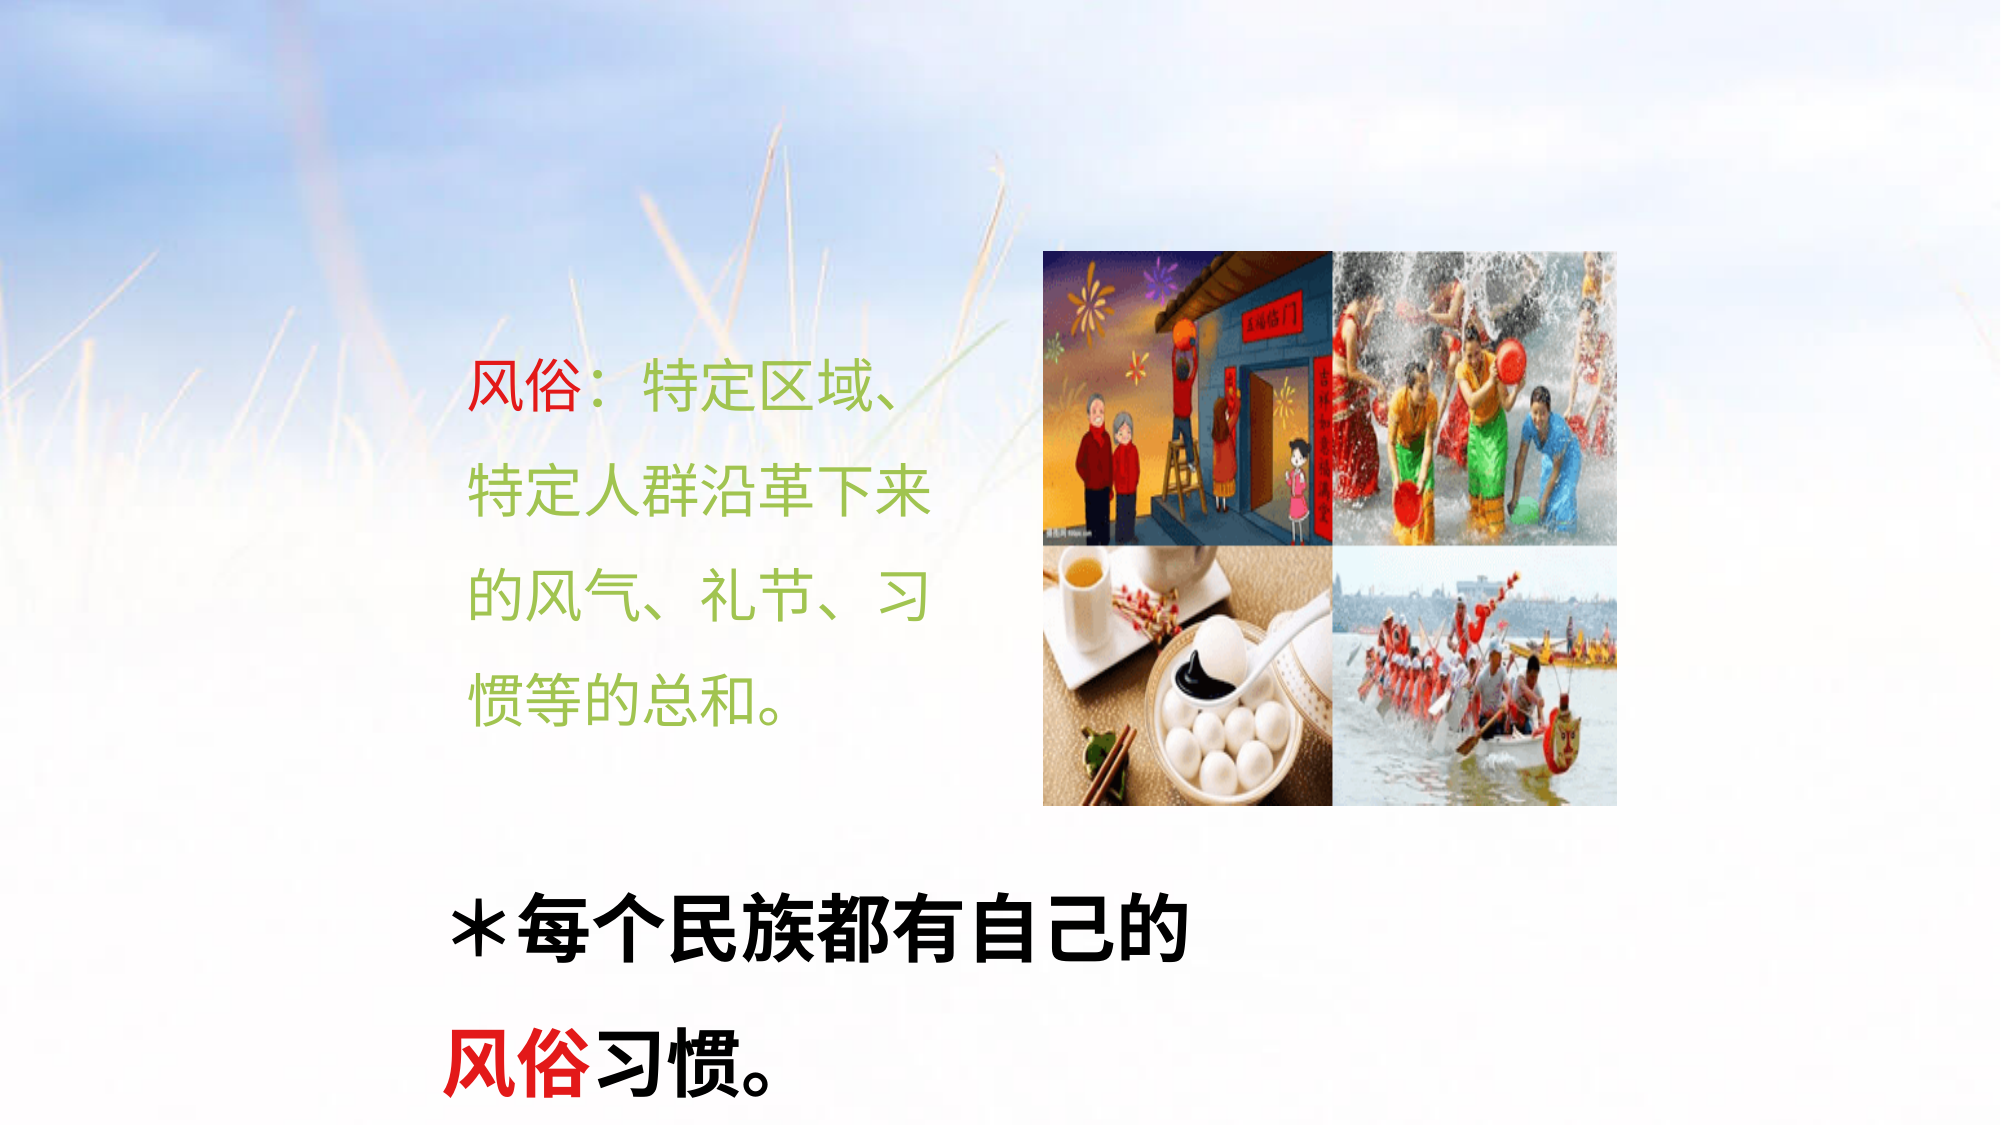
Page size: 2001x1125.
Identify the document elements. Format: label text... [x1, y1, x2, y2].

text_box 风俗：特定区域、特定人群沿革下来的风气、礼节、习惯等的总和。 [455, 308, 990, 740]
text_box ＊每个民族都有自己的风俗习惯。 [430, 830, 1245, 1112]
picture [0, 0, 2001, 1125]
